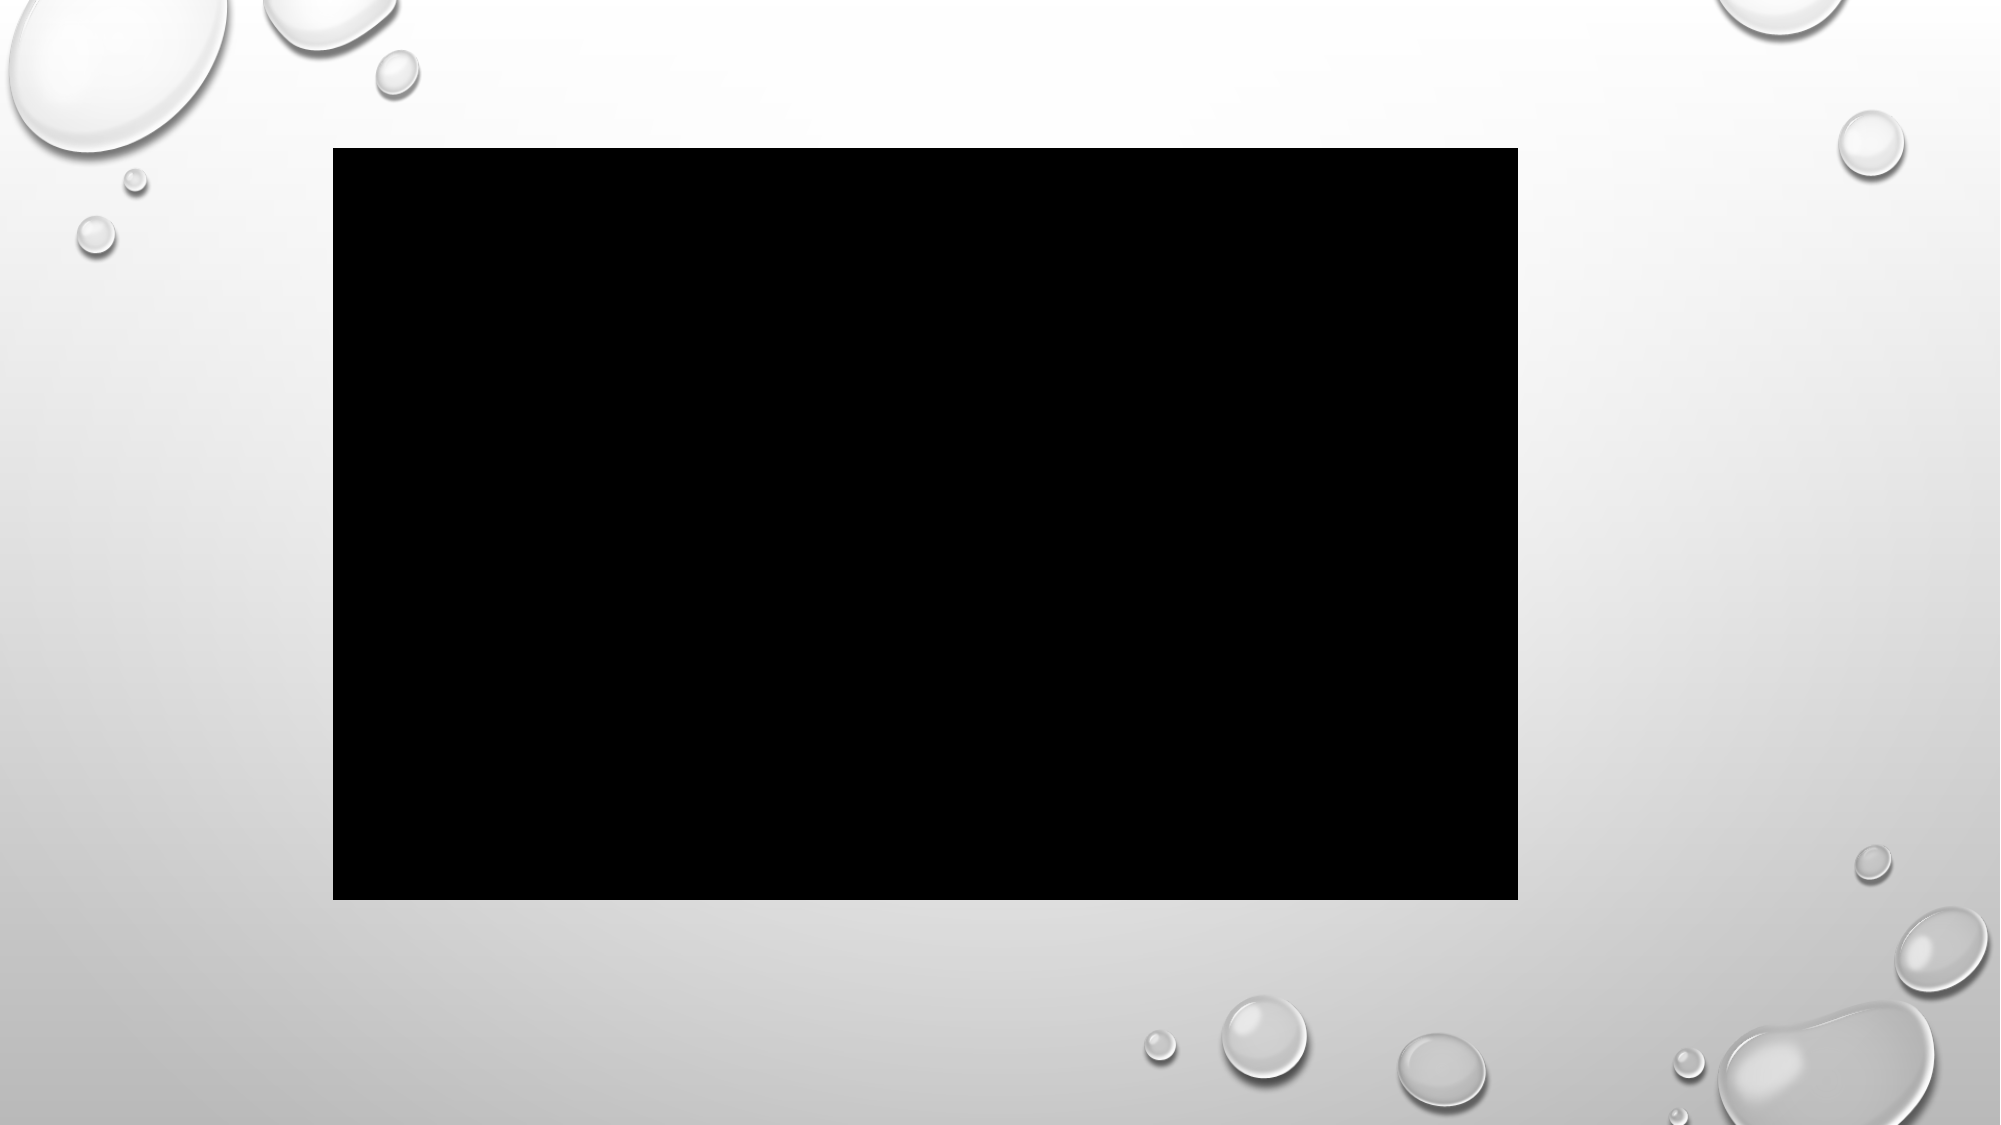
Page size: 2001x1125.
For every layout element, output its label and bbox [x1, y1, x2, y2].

picture [0, 0, 2000, 1125]
text_box [332, 147, 1519, 901]
